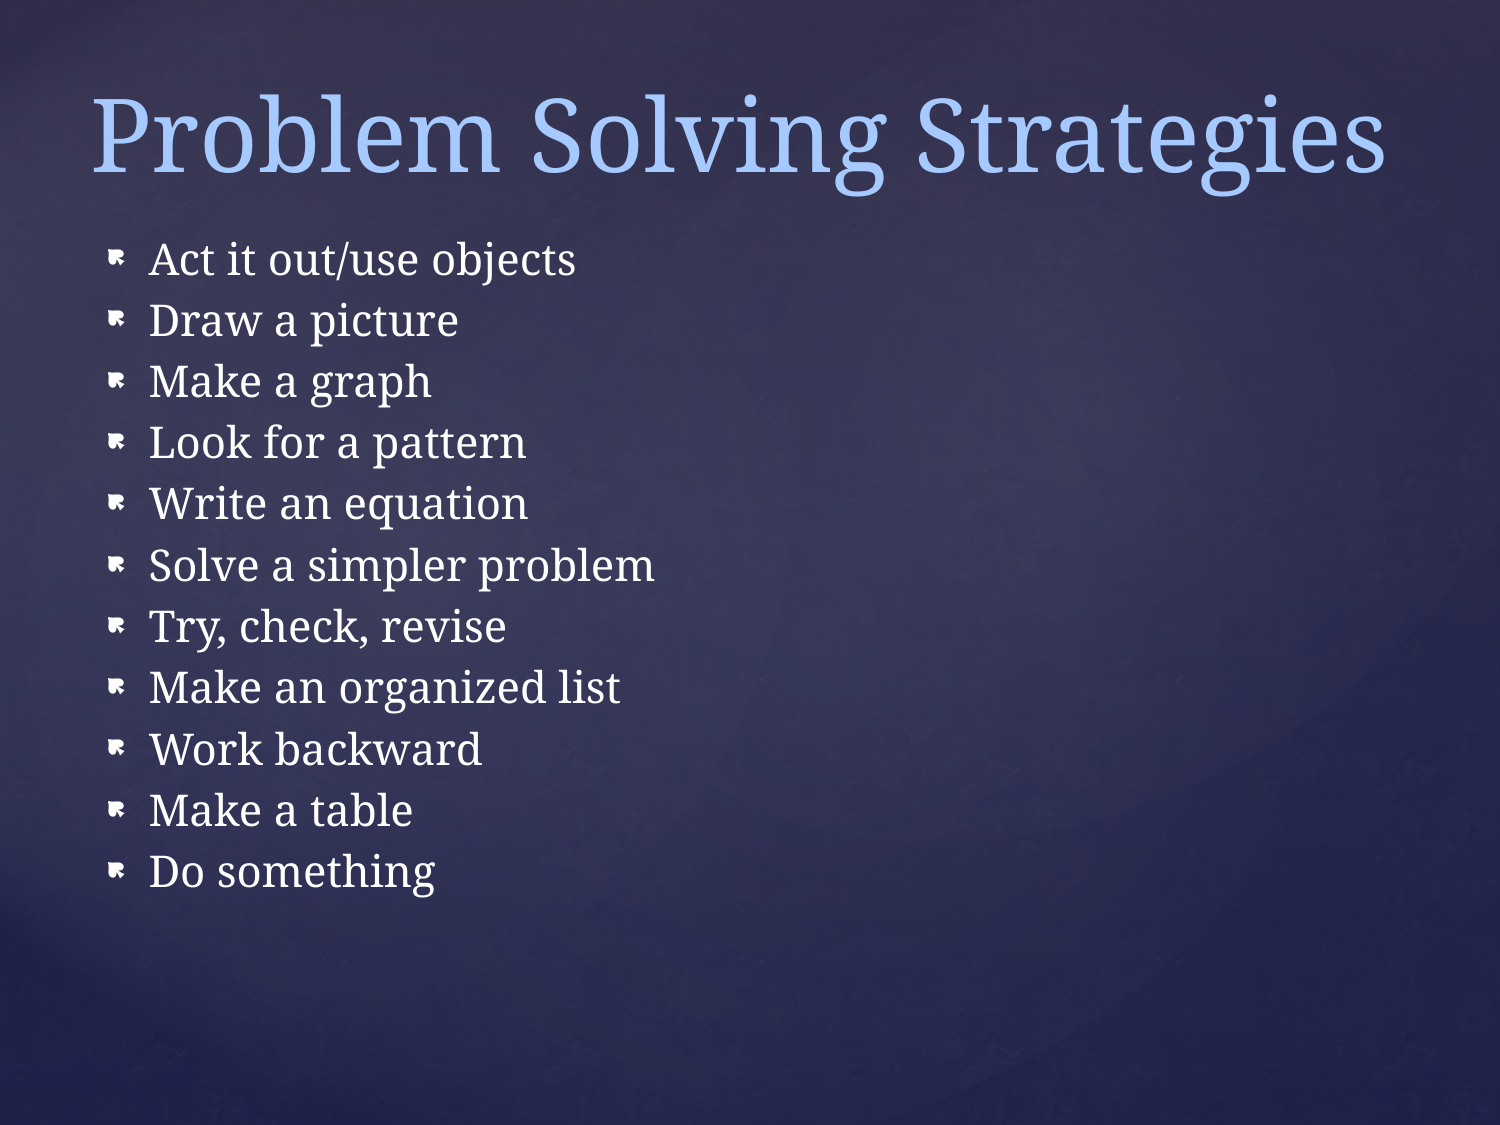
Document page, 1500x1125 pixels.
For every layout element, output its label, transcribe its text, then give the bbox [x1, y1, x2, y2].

list Act it out/use objects Draw a picture Make a graph Look for a pattern Write an equation Solve a simpler problem Try, check, revise Make an organized list Work backward Make a table Do something [88, 200, 1350, 1055]
title Problem Solving Strategies [75, 45, 1425, 200]
